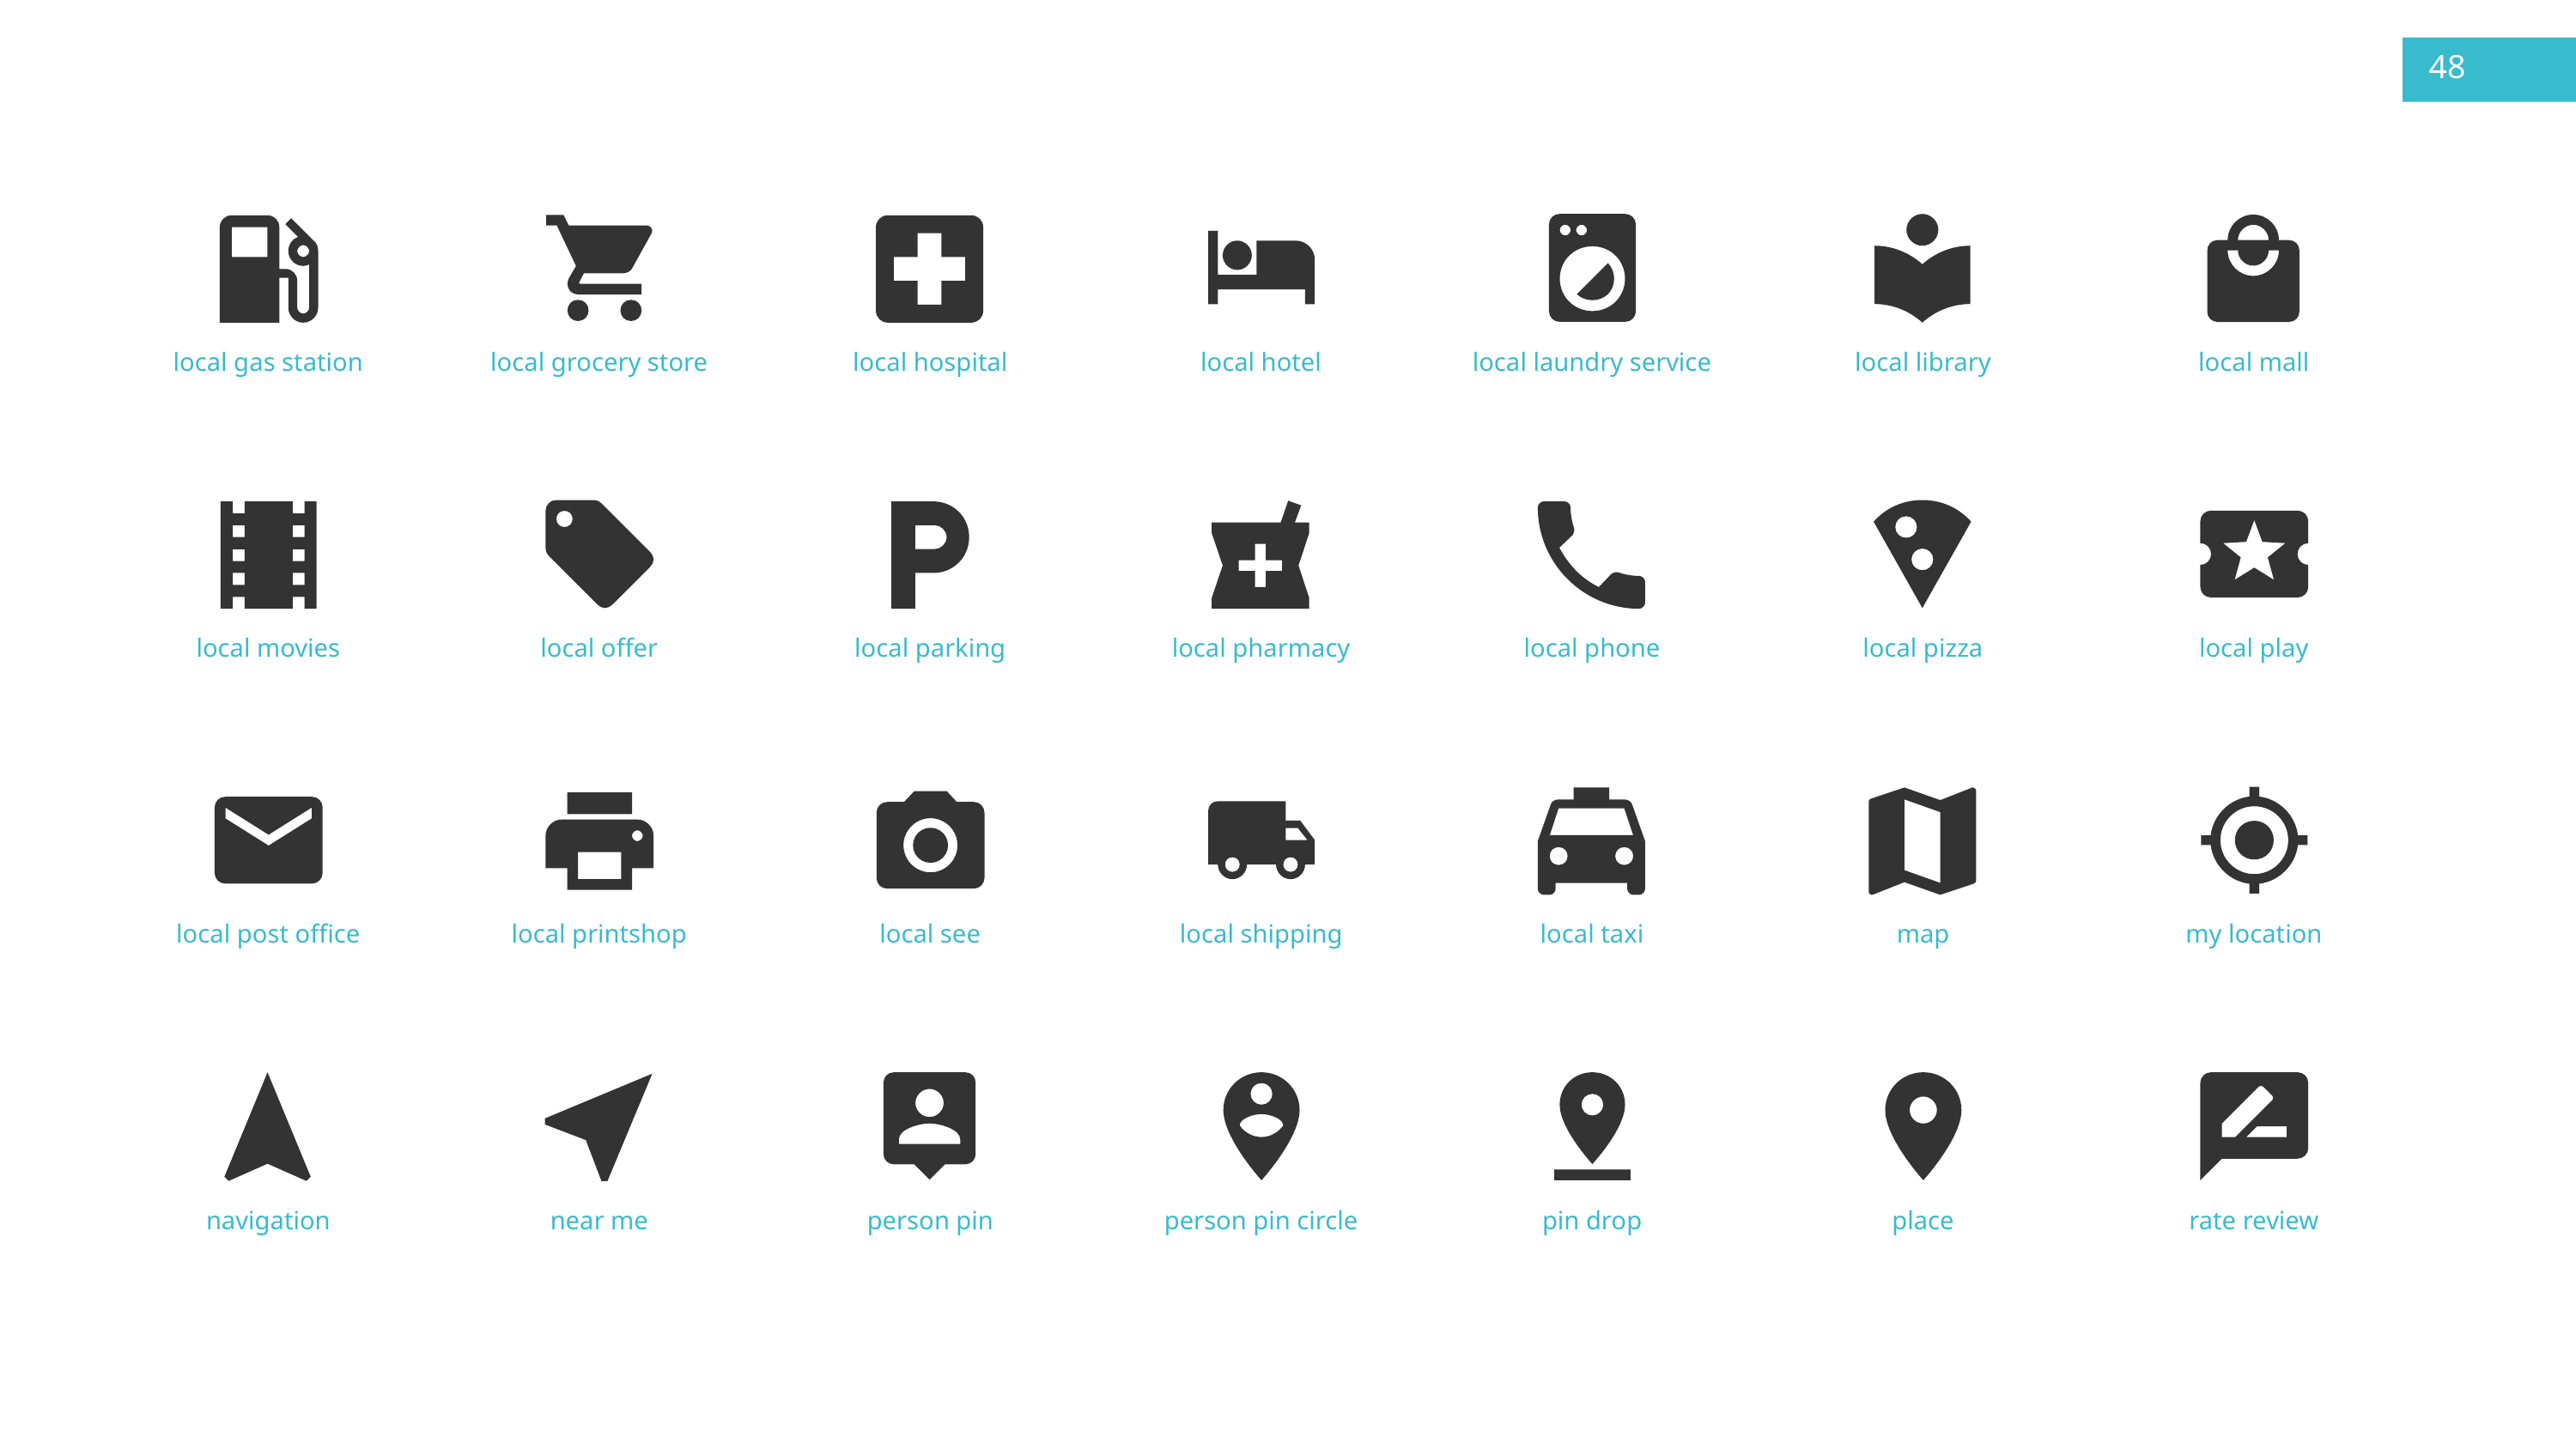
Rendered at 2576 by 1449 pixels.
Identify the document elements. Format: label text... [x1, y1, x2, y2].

text_box local hospital [750, 339, 1082, 383]
text_box [1874, 246, 1971, 323]
text_box person pin [750, 1197, 1082, 1241]
text_box place [1744, 1197, 2075, 1241]
text_box local pizza [1744, 626, 2075, 669]
text_box [1208, 801, 1315, 880]
text_box local phone [1413, 626, 1744, 669]
text_box [1554, 1169, 1631, 1180]
text_box [2207, 214, 2300, 323]
text_box local hotel [1082, 339, 1413, 383]
text_box [567, 792, 633, 815]
text_box local post office [89, 912, 420, 955]
text_box [545, 819, 654, 890]
text_box [2200, 510, 2309, 598]
text_box local printshop [420, 912, 750, 955]
text_box [2200, 1072, 2309, 1180]
text_box my location [2075, 912, 2433, 955]
text_box rate review [2075, 1197, 2433, 1241]
text_box [891, 501, 969, 609]
text_box local movies [89, 626, 420, 669]
text_box [219, 215, 319, 323]
text_box local see [750, 912, 1082, 955]
text_box [876, 791, 985, 889]
text_box near me [420, 1197, 750, 1241]
text_box [2201, 786, 2308, 894]
text_box local library [1744, 339, 2075, 383]
text_box map [1744, 912, 2075, 955]
text_box [1212, 500, 1309, 609]
text_box local parking [750, 626, 1082, 669]
text_box local play [2075, 626, 2433, 669]
text_box [1208, 230, 1315, 305]
text_box local laundry service [1413, 339, 1744, 383]
text_box [1885, 1072, 1962, 1180]
text_box pin drop [1413, 1197, 1744, 1241]
text_box [1537, 501, 1645, 609]
text_box local shipping [1082, 912, 1413, 955]
text_box [224, 1072, 311, 1181]
text_box [546, 215, 653, 295]
text_box local pharmacy [1082, 626, 1413, 669]
text_box [1874, 500, 1971, 609]
text_box [214, 797, 323, 884]
slide_number 48 [2415, 35, 2502, 100]
text_box [567, 300, 589, 321]
text_box local mall [2075, 339, 2433, 383]
text_box [1223, 1072, 1300, 1180]
text_box local offer [420, 626, 750, 669]
text_box navigation [89, 1197, 420, 1241]
text_box [883, 1072, 976, 1180]
text_box person pin circle [1082, 1197, 1413, 1241]
text_box [1906, 214, 1939, 246]
text_box local taxi [1413, 912, 1744, 955]
text_box local gas station [89, 339, 420, 383]
text_box [1548, 214, 1637, 322]
text_box [545, 500, 654, 609]
text_box [544, 1073, 653, 1181]
text_box [1868, 787, 1977, 895]
text_box [913, 828, 949, 864]
text_box [1537, 787, 1645, 895]
text_box [1559, 1072, 1625, 1165]
text_box local grocery store [420, 339, 750, 383]
text_box [220, 501, 317, 609]
text_box [876, 215, 984, 323]
text_box [620, 300, 642, 321]
